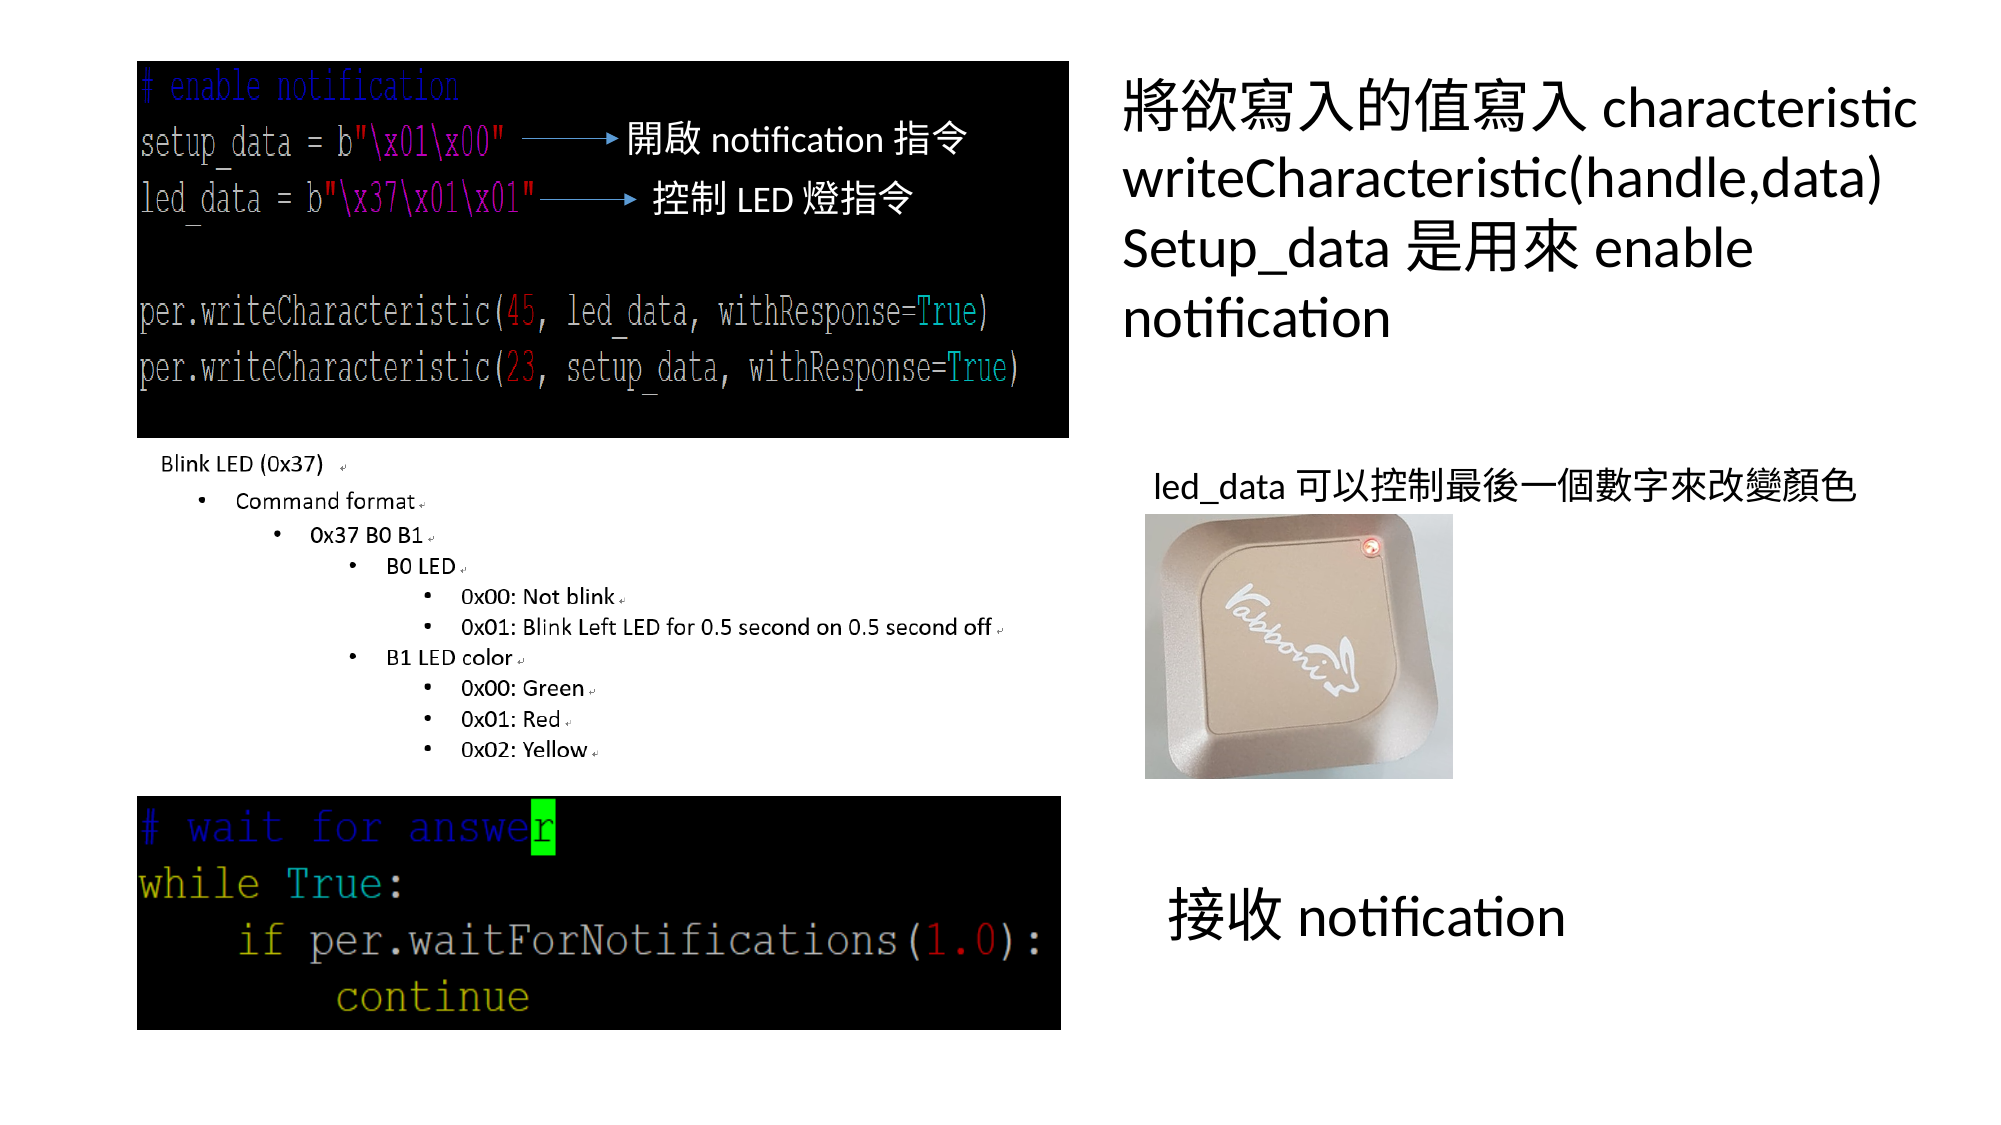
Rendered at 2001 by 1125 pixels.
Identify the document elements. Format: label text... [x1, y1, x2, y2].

text_box 接收notification [1152, 870, 1835, 956]
text_box 將欲寫入的值寫入characteristic writeCharacteristic(handle,data) Setup_data是用來enable notification [1107, 61, 1975, 427]
text_box led_data可以控制最後一個數字來改變顏色 [1138, 454, 1905, 514]
picture [137, 796, 1061, 1030]
picture [137, 61, 1069, 770]
picture [1145, 514, 1453, 780]
